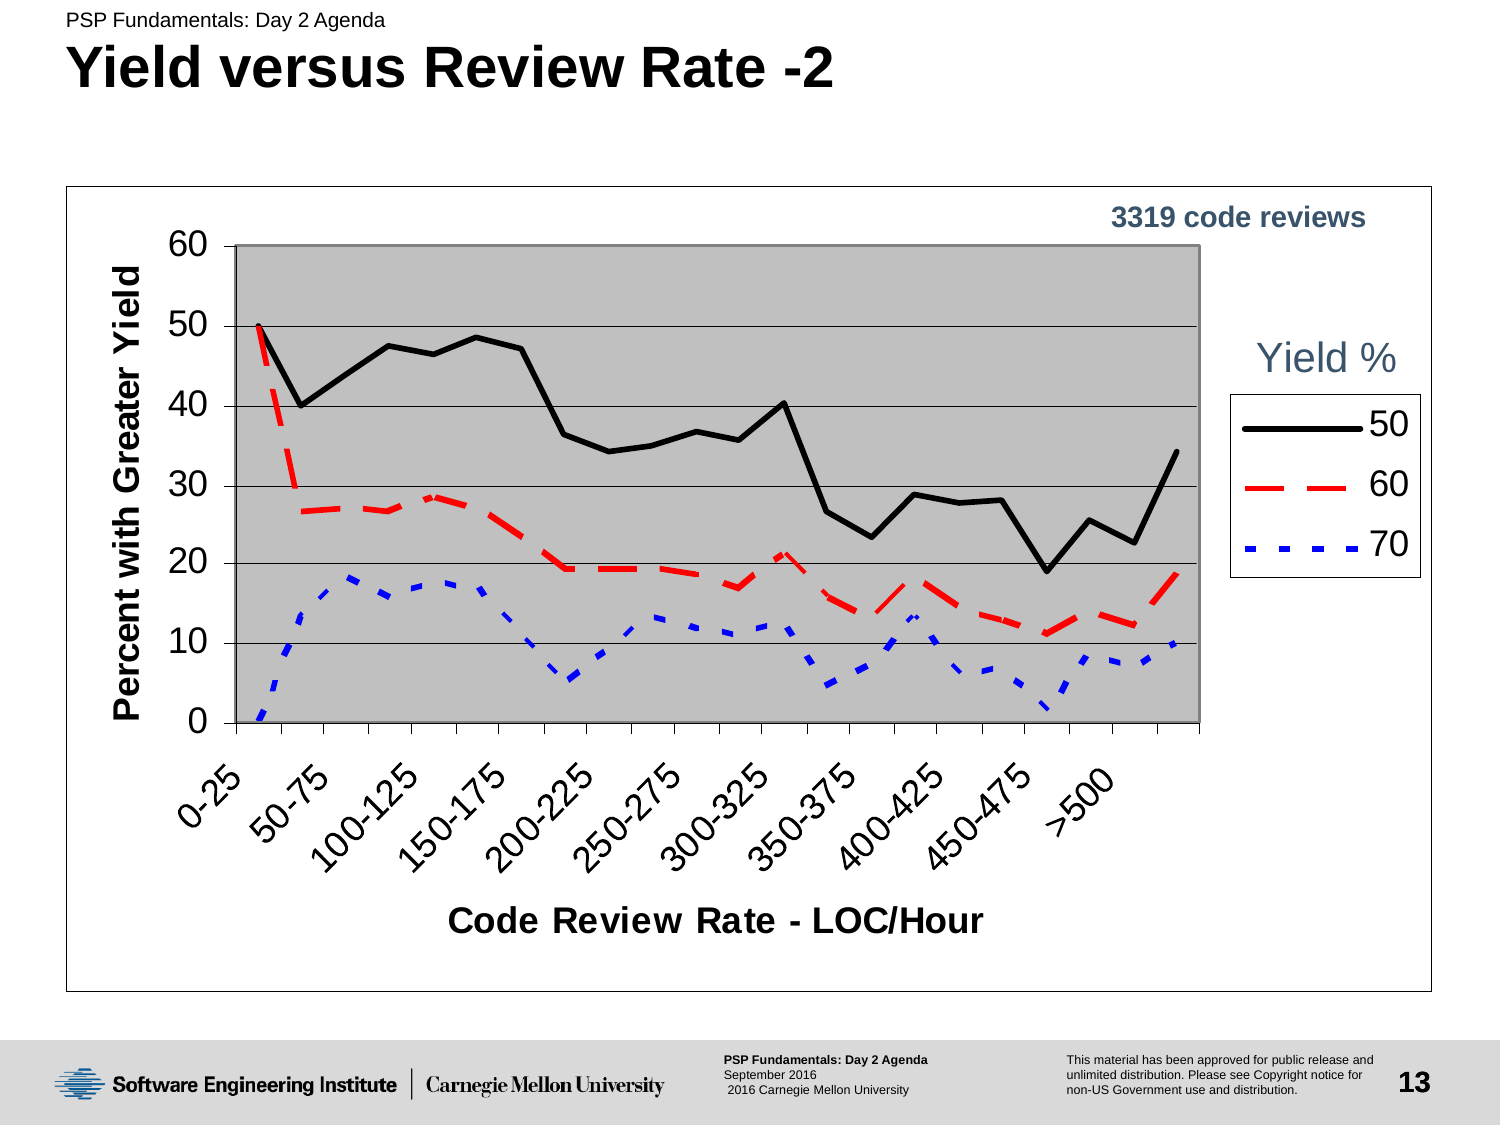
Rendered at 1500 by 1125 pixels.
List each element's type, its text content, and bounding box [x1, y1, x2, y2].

picture [51, 171, 1448, 1006]
title Yield versus Review Rate -2 [65, 37, 1430, 148]
picture [46, 1061, 673, 1104]
